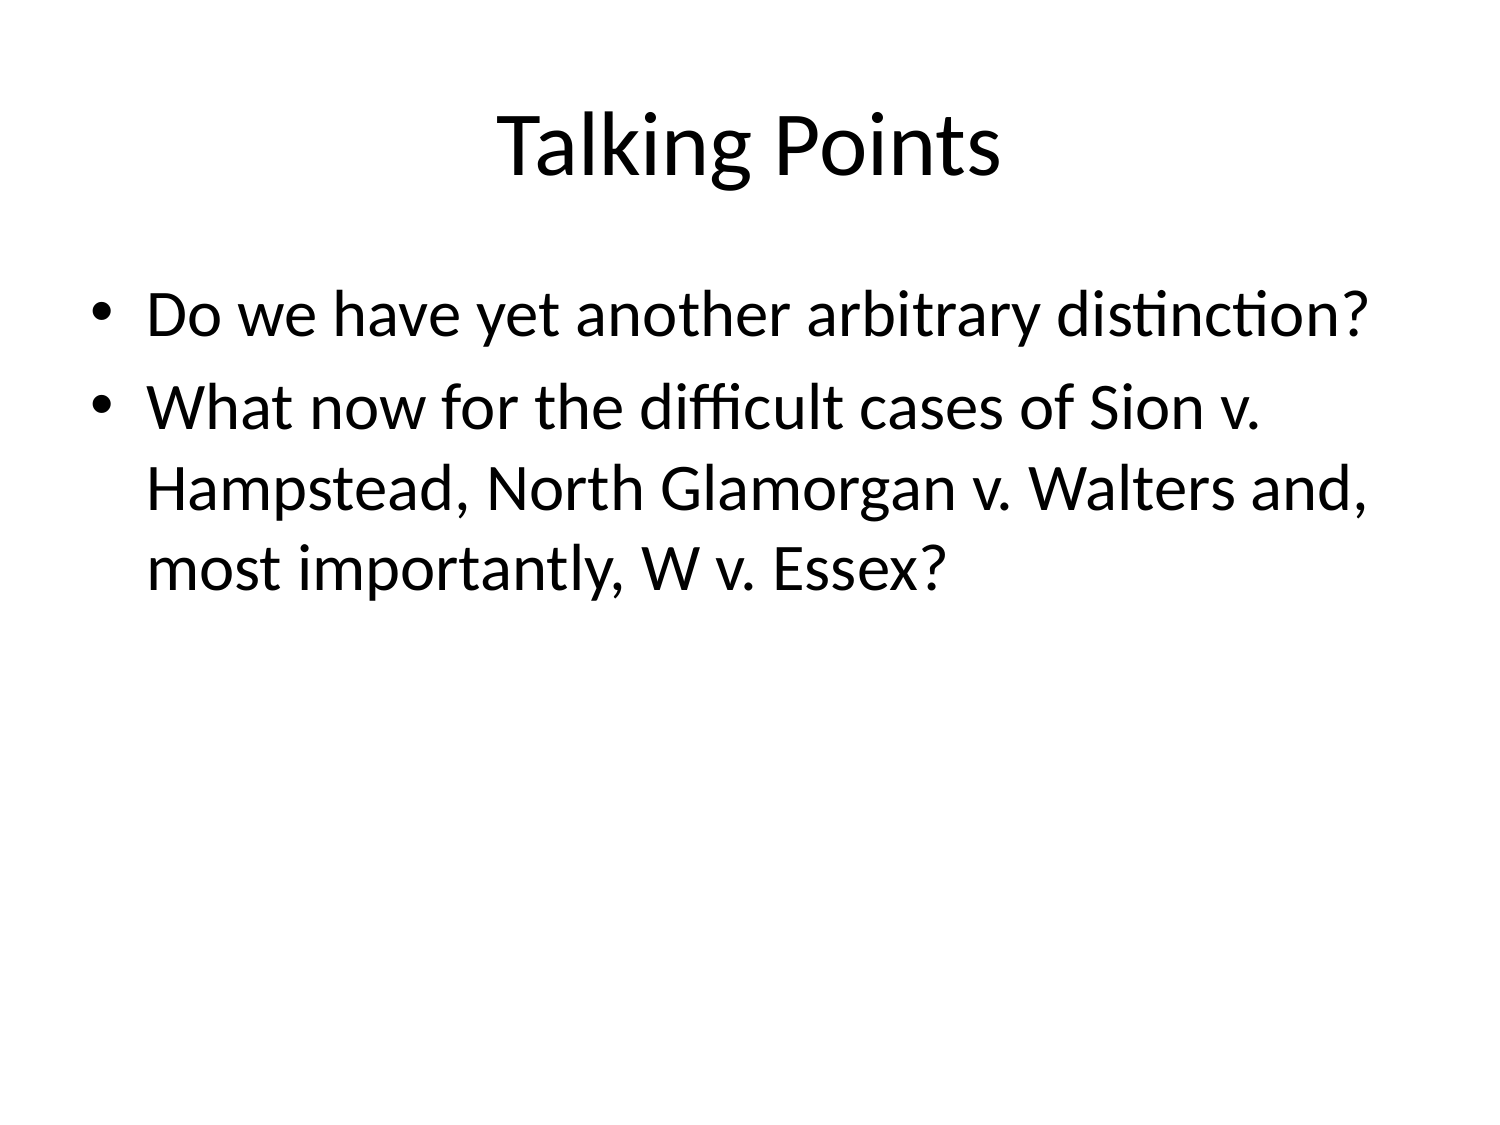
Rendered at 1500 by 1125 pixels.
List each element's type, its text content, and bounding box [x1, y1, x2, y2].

list Do we have yet another arbitrary distinction? What now for the difficult cases of Sion v. Hampstead, North Glamorgan v. Walters and, most importantly, W v. Essex? [75, 262, 1425, 1005]
title Talking Points [75, 45, 1425, 233]
